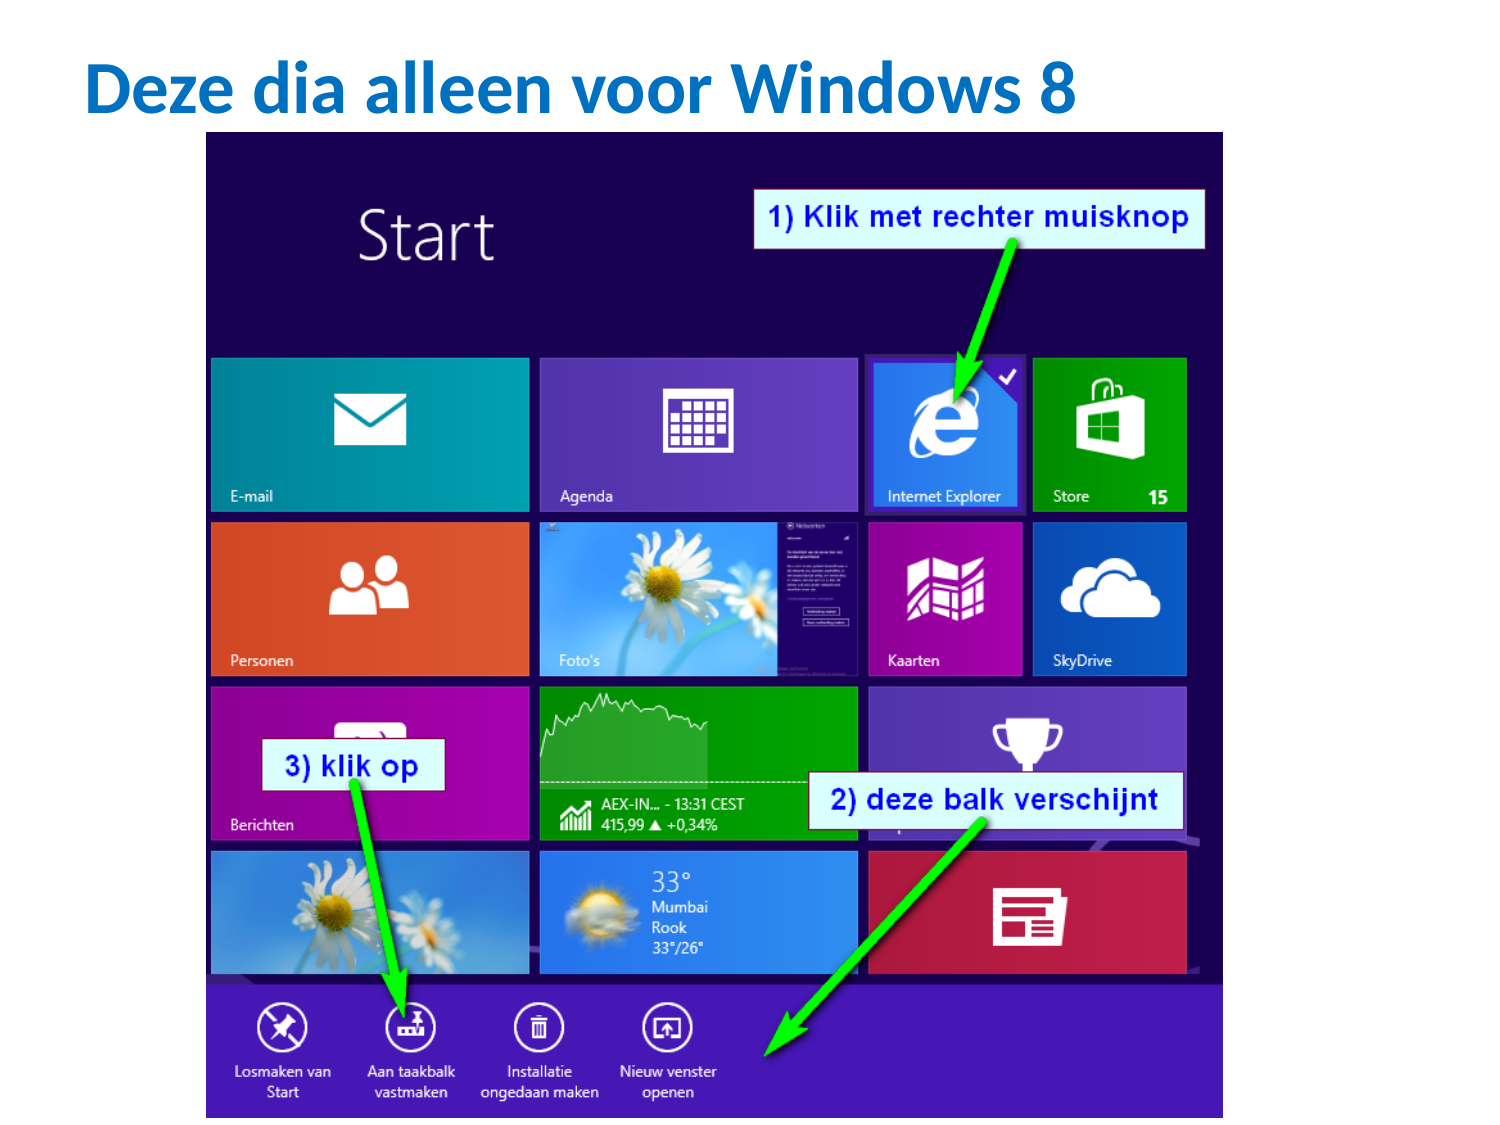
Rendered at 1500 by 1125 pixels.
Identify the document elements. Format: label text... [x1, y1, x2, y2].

text_box Deze dia alleen voor Windows 8 [69, 30, 1094, 136]
picture [206, 132, 1223, 1118]
